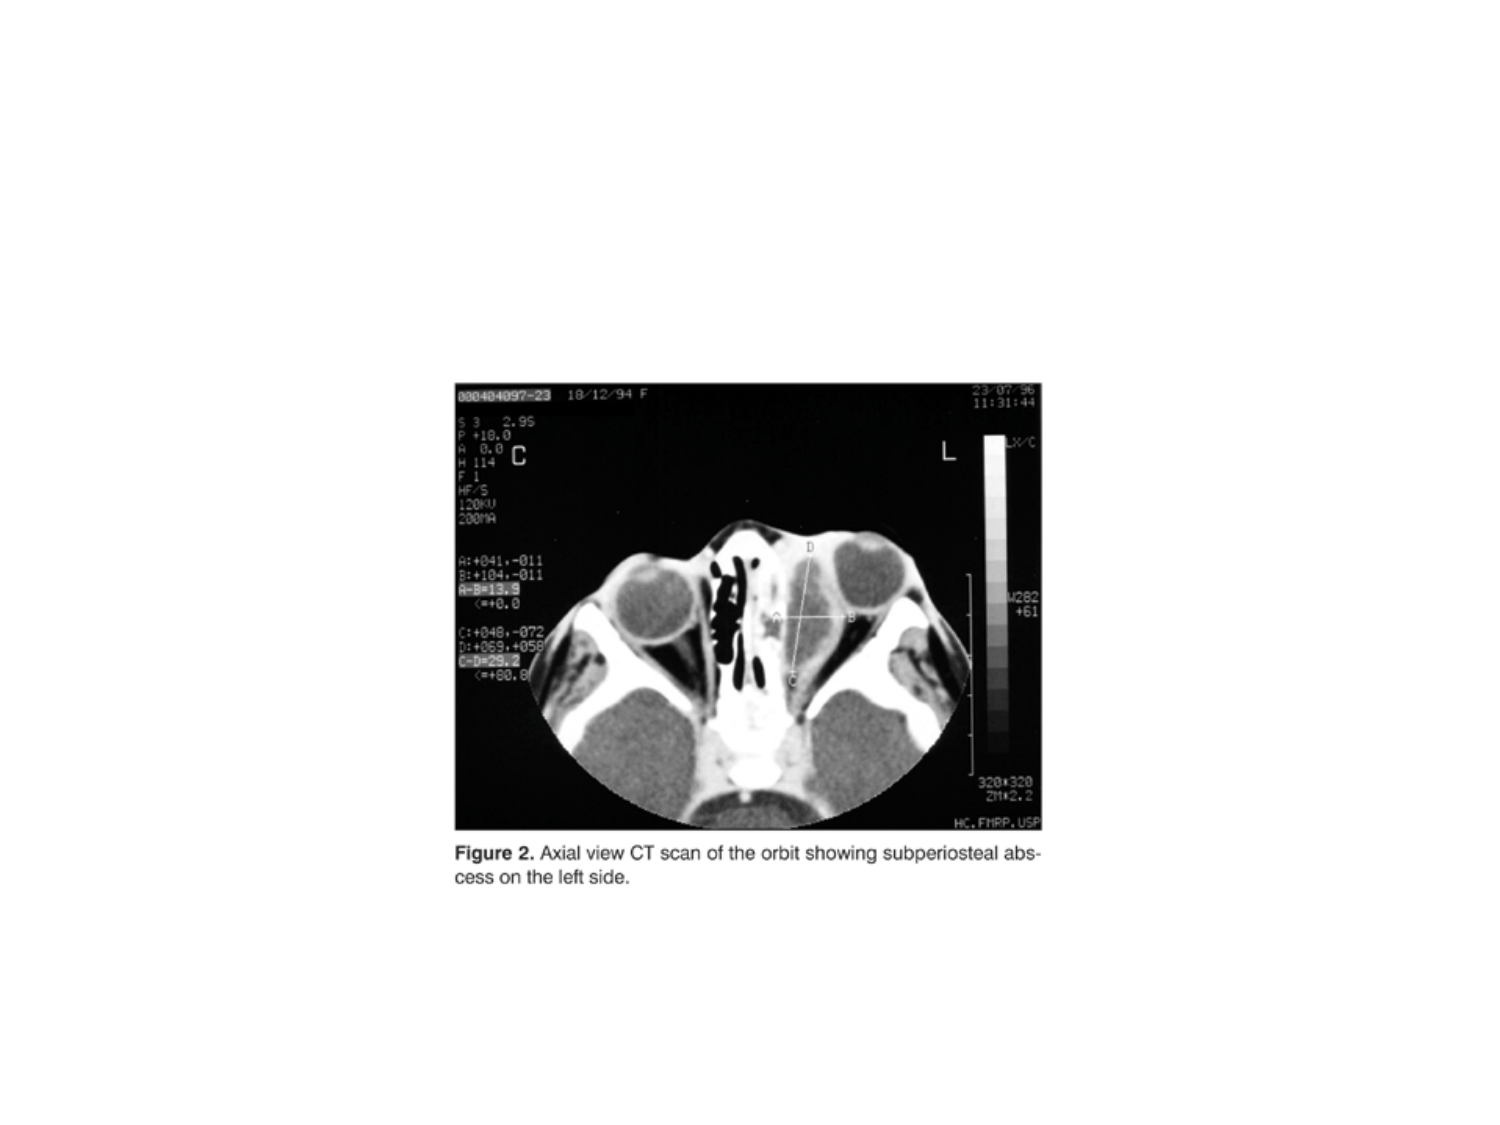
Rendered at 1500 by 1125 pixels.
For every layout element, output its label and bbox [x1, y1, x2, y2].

list [448, 375, 1052, 892]
